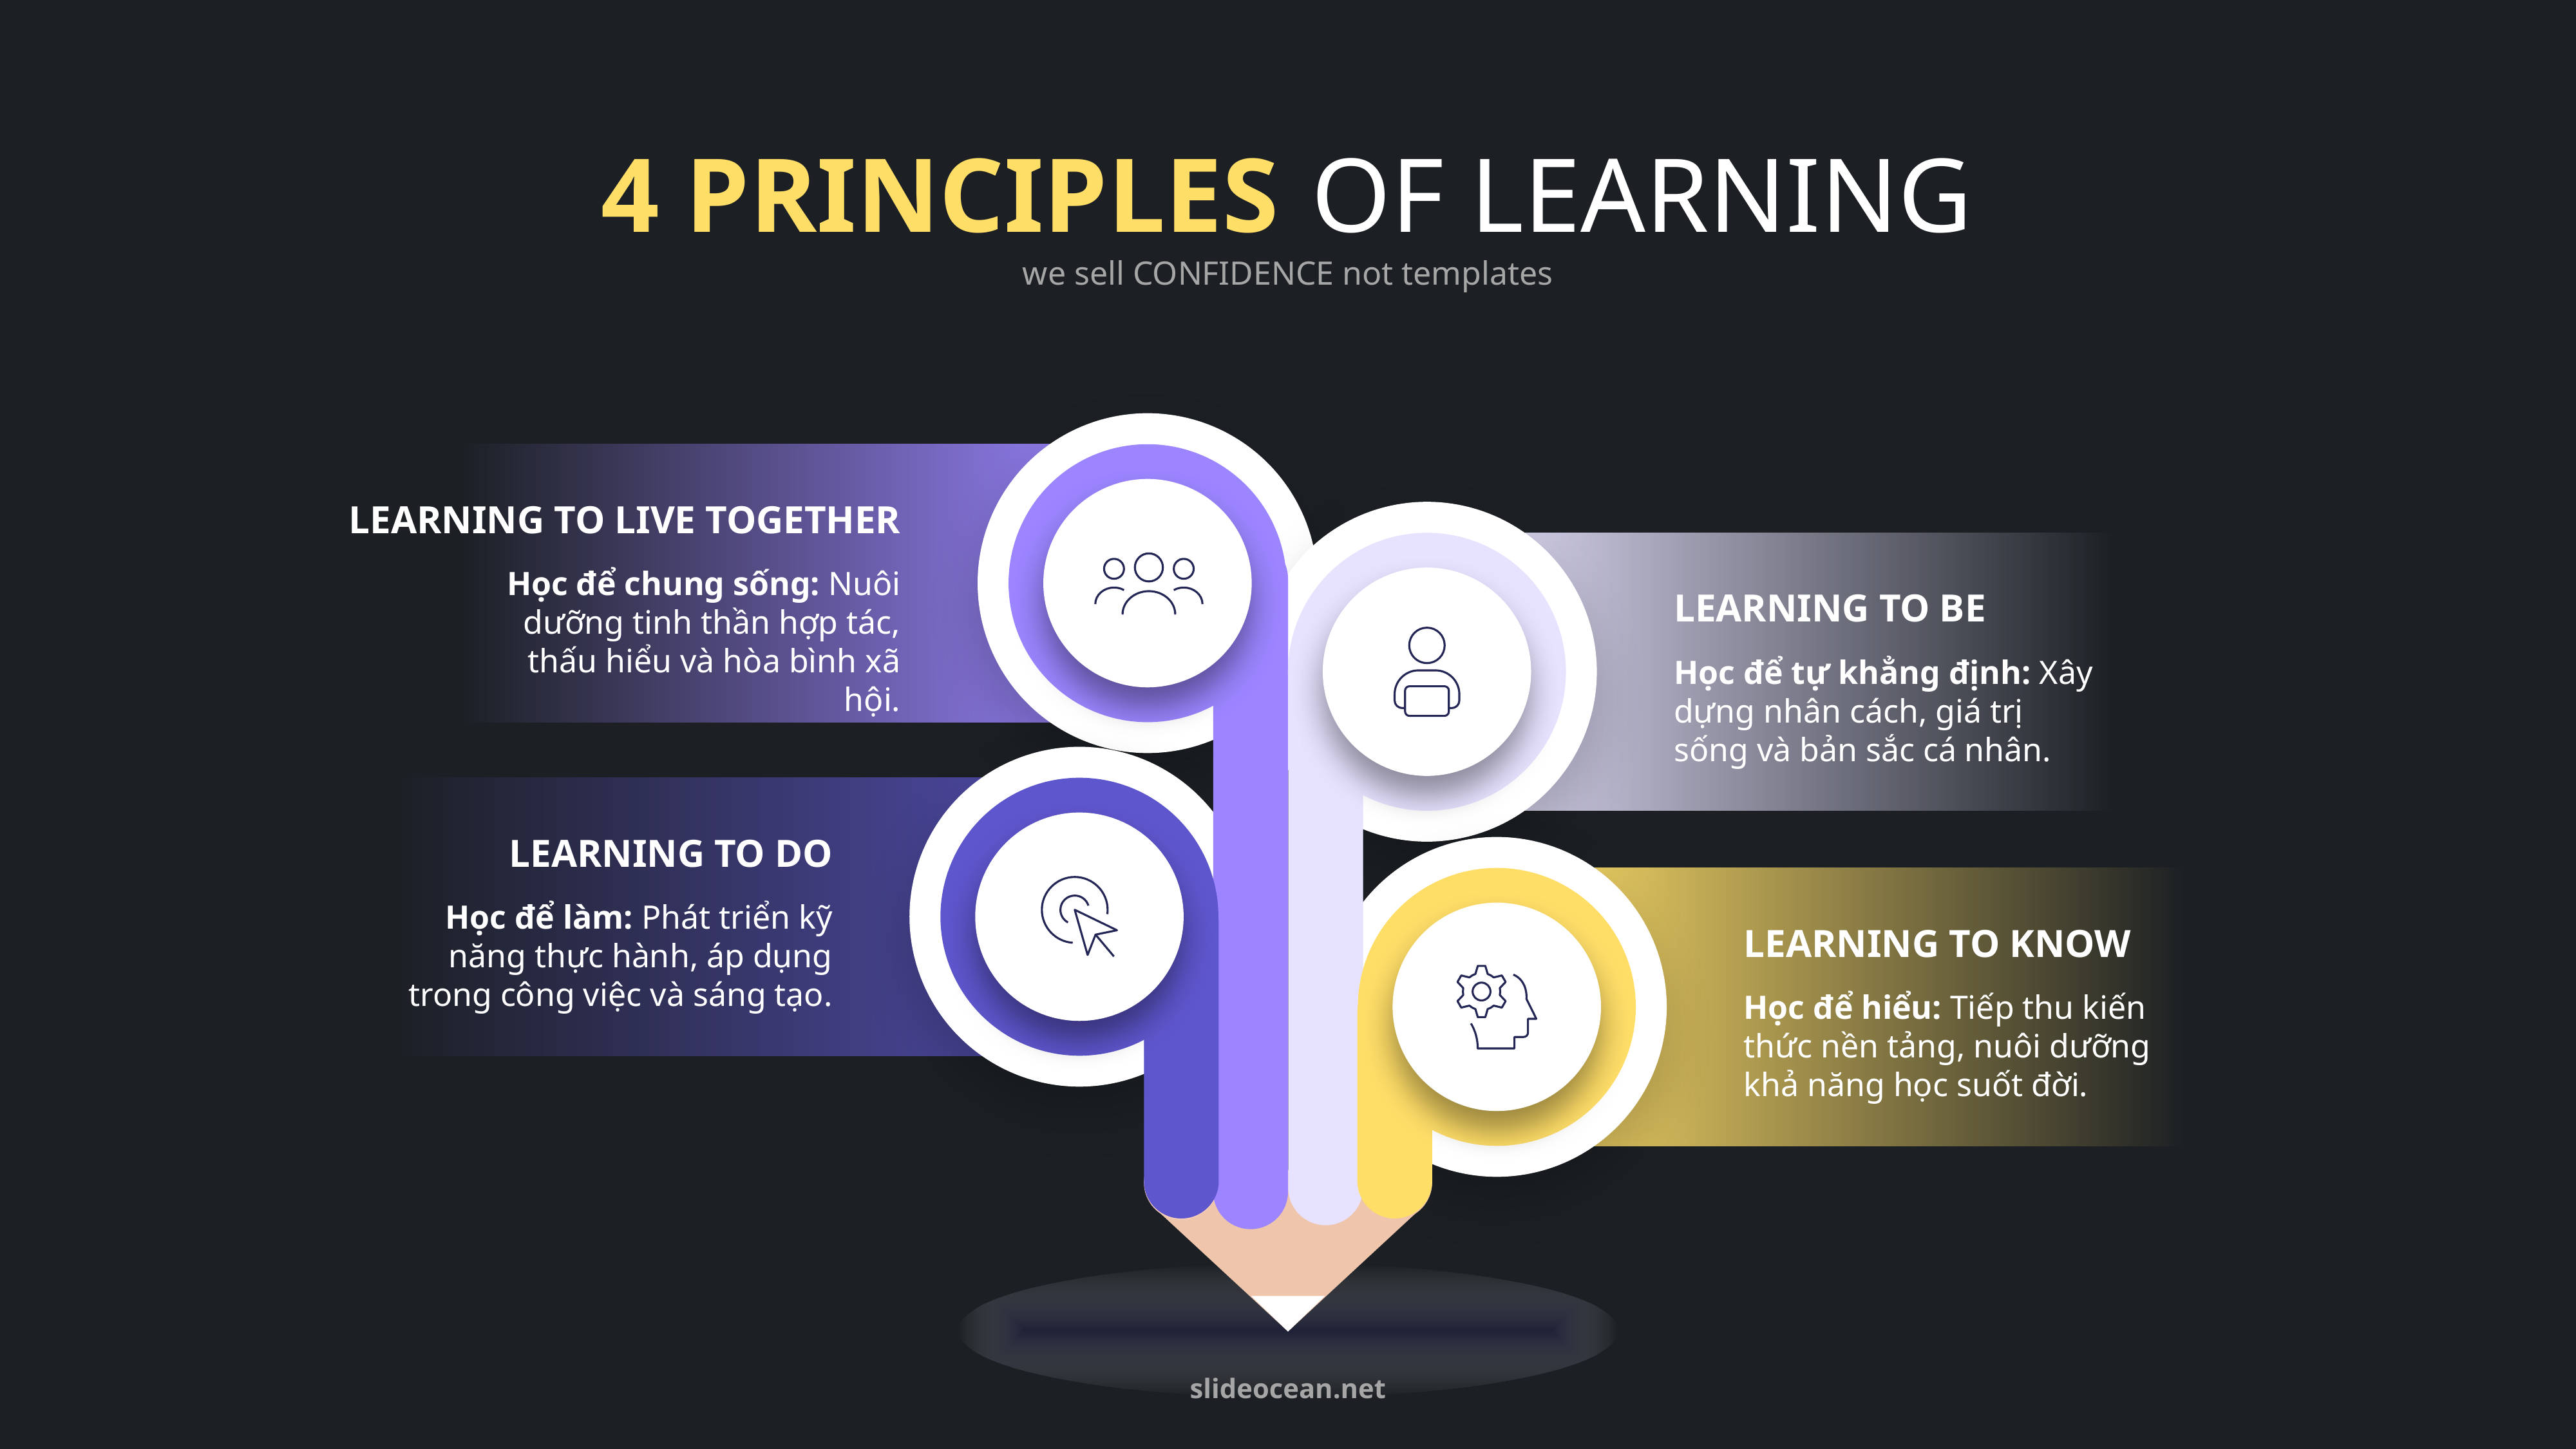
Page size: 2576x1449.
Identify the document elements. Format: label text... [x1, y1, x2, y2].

text_box [1391, 902, 1602, 1112]
text_box [1365, 836, 1668, 1178]
text_box [1356, 1012, 1434, 1186]
text_box [956, 1269, 1620, 1395]
text_box [1409, 627, 1445, 663]
text_box [974, 811, 1185, 1022]
text_box slideocean.net [1180, 1367, 1396, 1409]
text_box we sell CONFIDENCE not templates [1013, 247, 1563, 296]
text_box [1321, 566, 1533, 777]
text_box [1599, 867, 2186, 1147]
text_box [1287, 531, 1567, 780]
text_box [1287, 683, 1365, 1144]
text_box LEARNING TO KNOW [1734, 914, 2187, 969]
text_box Học để làm: Phát triển kỹ năng thực hành, áp dụng trong công việc và sáng tạo. [391, 892, 842, 1018]
text_box LEARNING TO BE [1664, 579, 2117, 634]
text_box [939, 777, 1220, 1027]
text_box [1041, 876, 1117, 957]
text_box 4 PRINCIPLES [591, 126, 1289, 258]
text_box Học để tự khẳng định: Xây dựng nhân cách, giá trị sống và bản sắc cá nhân. [1664, 647, 2116, 773]
text_box Học để hiểu: Tiếp thu kiến thức nền tảng, nuôi dưỡng khả năng học suốt đời. [1734, 982, 2185, 1108]
text_box Học để chung sống: Nuôi dưỡng tinh thần hợp tác, thấu hiểu và hòa bình xã hội. [459, 558, 911, 723]
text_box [1143, 1144, 1433, 1332]
text_box [1095, 587, 1124, 605]
text_box [1457, 965, 1537, 1048]
text_box LEARNING TO LIVE TOGETHER [322, 491, 911, 545]
text_box OF LEARNING [1302, 126, 1983, 258]
text_box [390, 777, 977, 1057]
text_box [1289, 500, 1598, 843]
text_box [1173, 587, 1203, 605]
text_box [1356, 867, 1637, 1113]
text_box LEARNING TO DO [422, 824, 842, 879]
text_box [1394, 670, 1460, 716]
text_box [458, 443, 1045, 723]
text_box [1104, 558, 1124, 579]
text_box [976, 412, 1313, 754]
text_box [1212, 565, 1289, 1144]
text_box [1173, 558, 1194, 579]
text_box [1530, 532, 2116, 811]
text_box [908, 746, 1212, 1088]
text_box [1142, 922, 1220, 1185]
text_box [1042, 478, 1253, 688]
text_box [1135, 553, 1163, 582]
text_box [1007, 443, 1288, 690]
text_box [1122, 591, 1175, 615]
